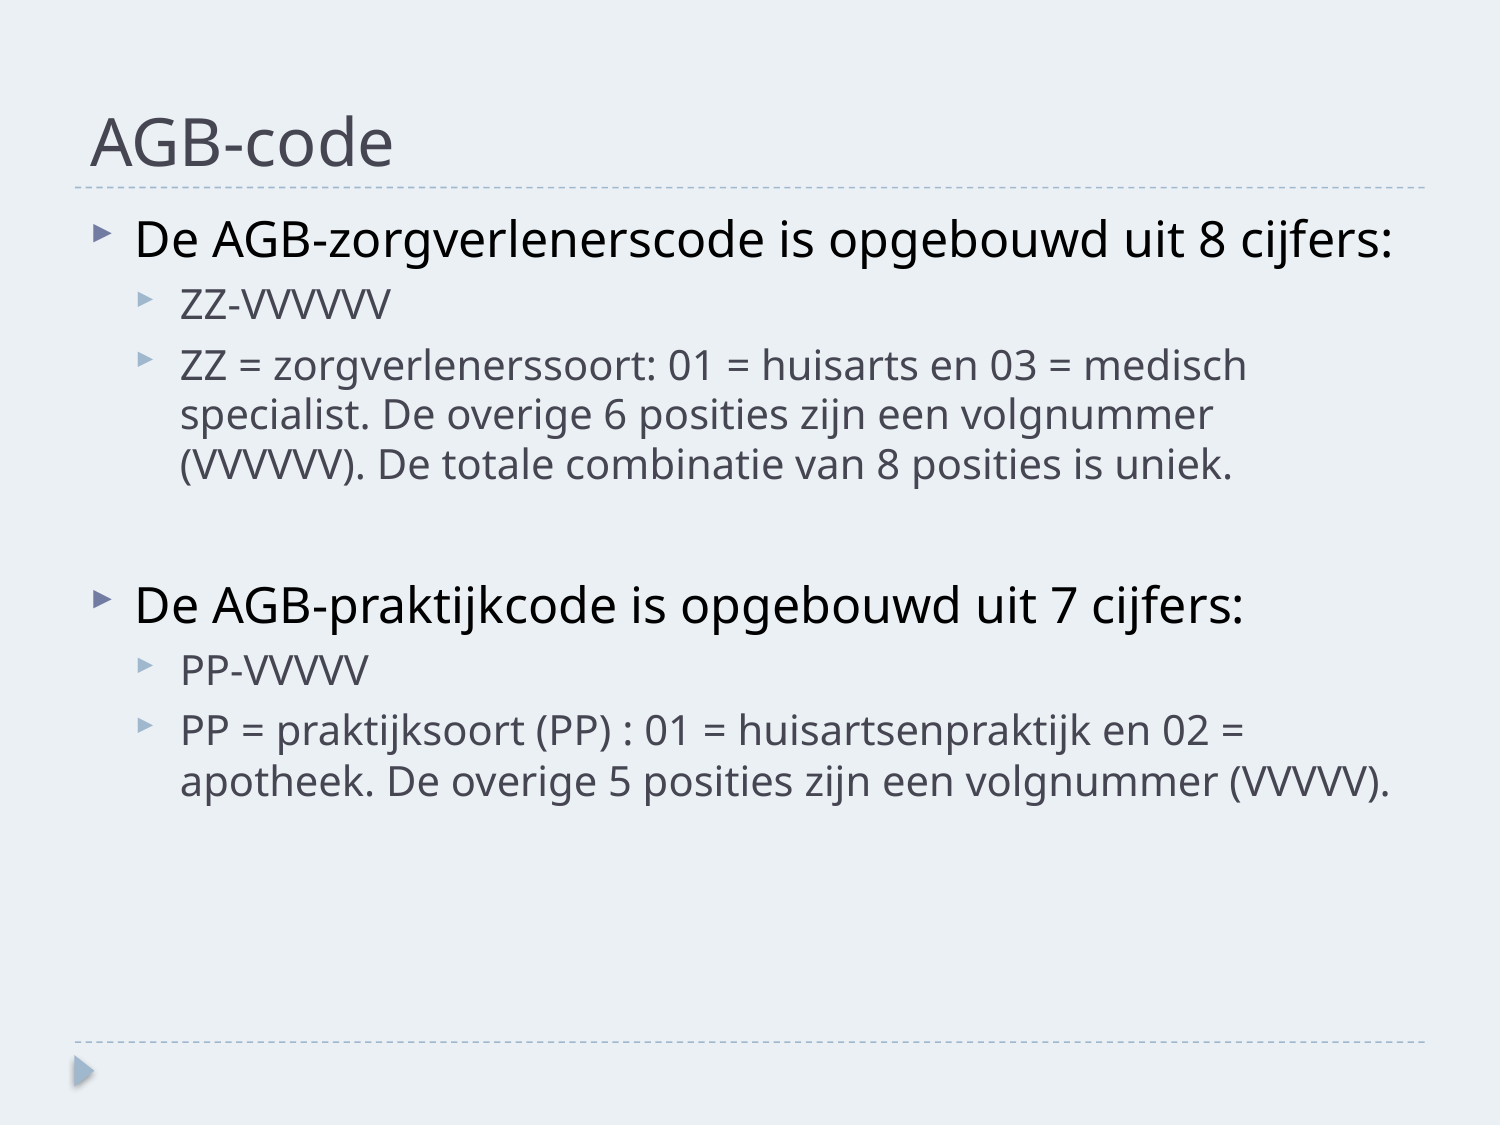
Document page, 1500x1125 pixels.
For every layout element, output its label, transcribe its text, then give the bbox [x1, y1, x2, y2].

title AGB-code [74, 24, 1426, 188]
list De AGB-zorgverlenerscode is opgebouwd uit 8 cijfers: ZZ-VVVVVV ZZ = zorgverlenerssoort: 01 = huisarts en 03 = medisch specialist. De overige 6 posities zijn een volgnummer (VVVVVV). De totale combinatie van 8 posities is uniek. De AGB-praktijkcode is opgebouwd uit 7 cijfers: PP-VVVVV PP = praktijksoort (PP) : 01 = huisartsenpraktijk en 02 = apotheek. De overige 5 posities zijn een volgnummer (VVVVV). [74, 199, 1426, 1011]
